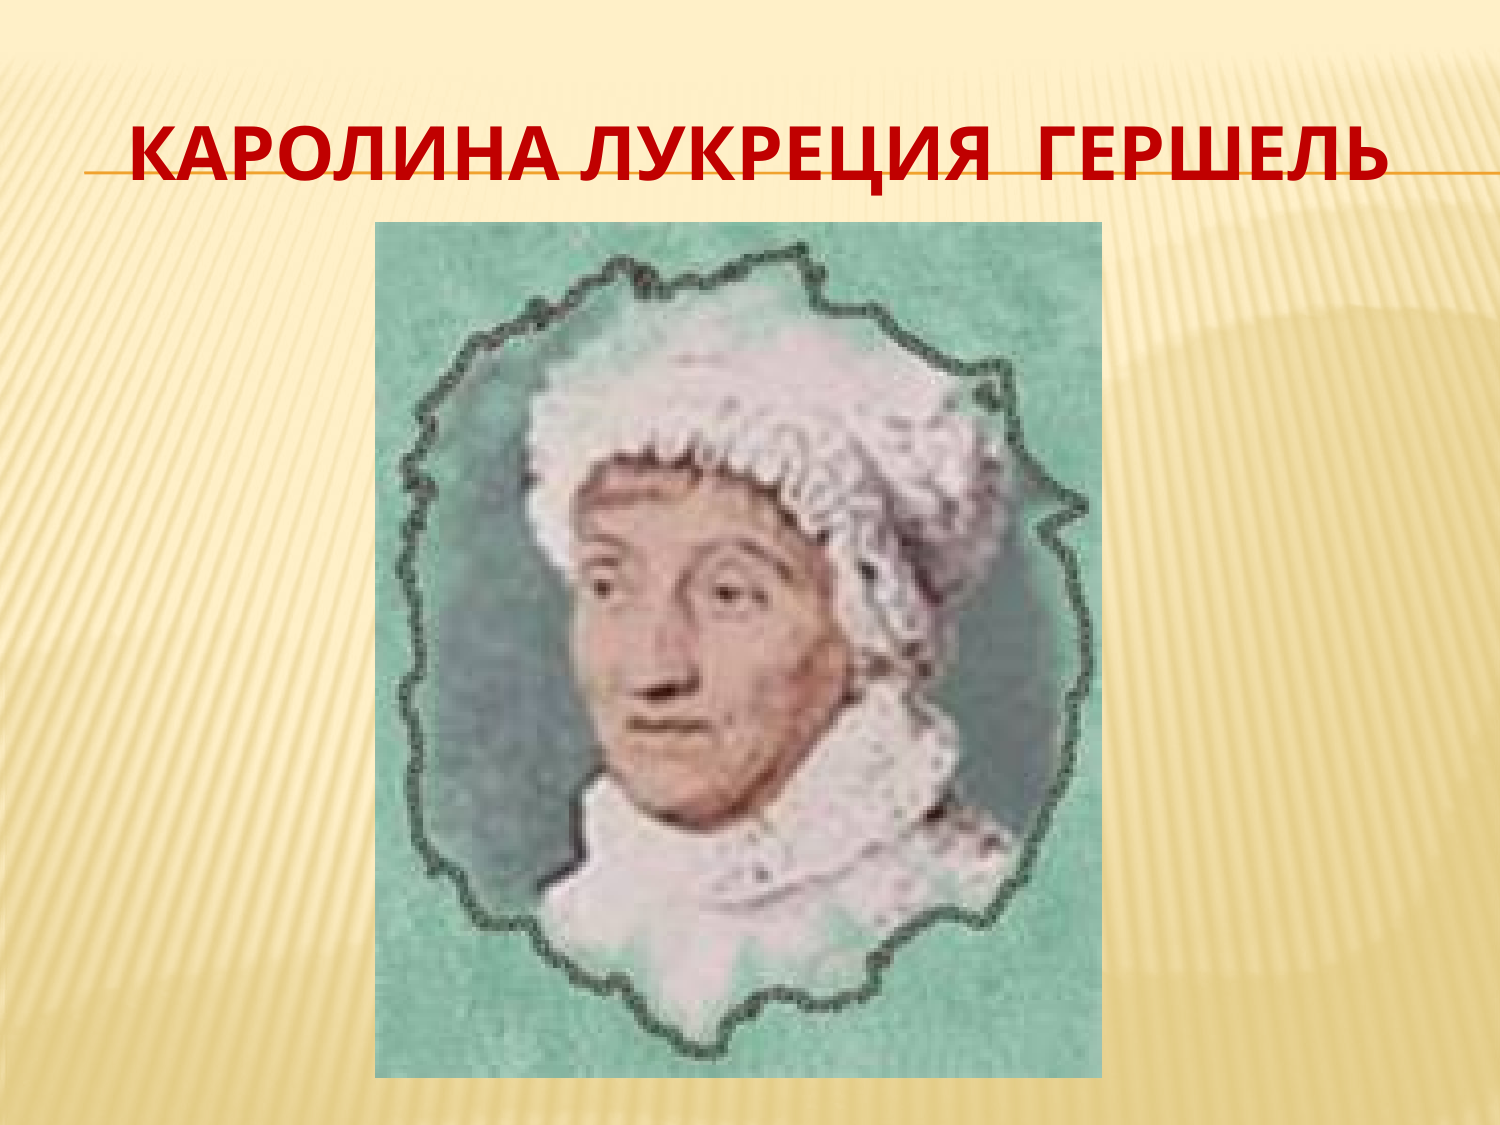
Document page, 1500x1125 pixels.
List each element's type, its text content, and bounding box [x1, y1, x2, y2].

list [374, 222, 1102, 1079]
title Каролина Лукреция гершель [46, 82, 1472, 220]
